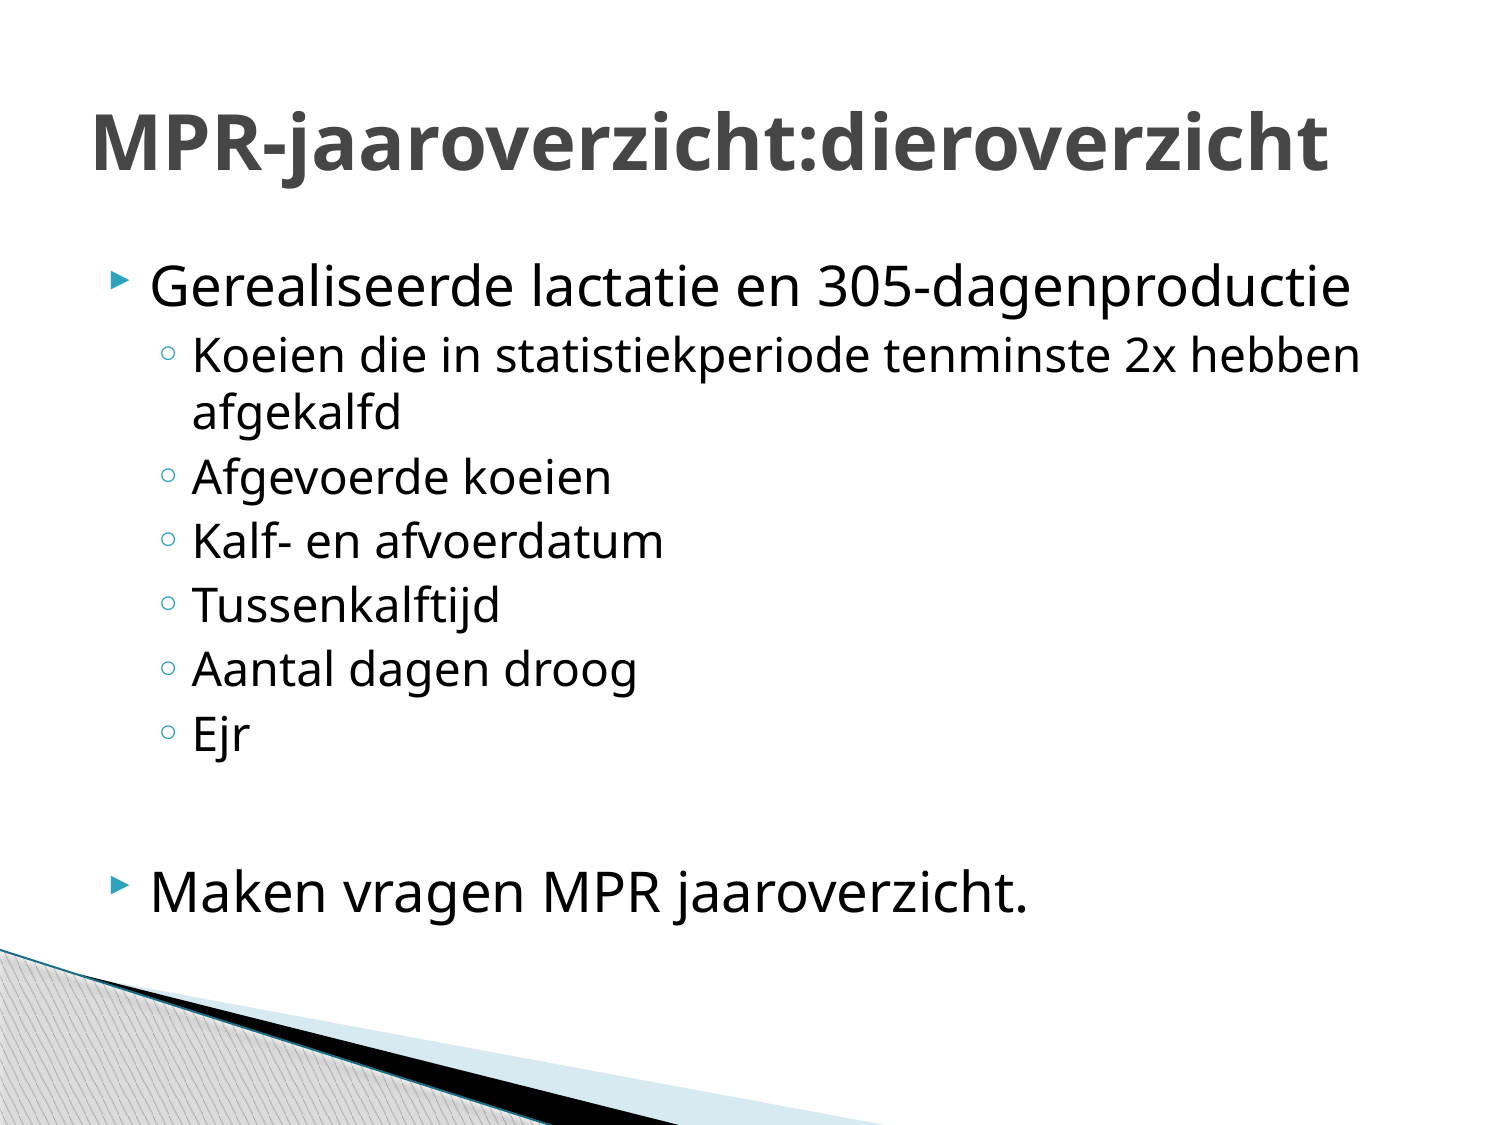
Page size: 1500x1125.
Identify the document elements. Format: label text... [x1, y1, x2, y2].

list Gerealiseerde lactatie en 305-dagenproductie Koeien die in statistiekperiode tenminste 2x hebben afgekalfd Afgevoerde koeien Kalf- en afvoerdatum Tussenkalftijd Aantal dagen droog Ejr Maken vragen MPR jaaroverzicht. [75, 243, 1425, 986]
title MPR-jaaroverzicht:dieroverzicht [75, 45, 1425, 233]
